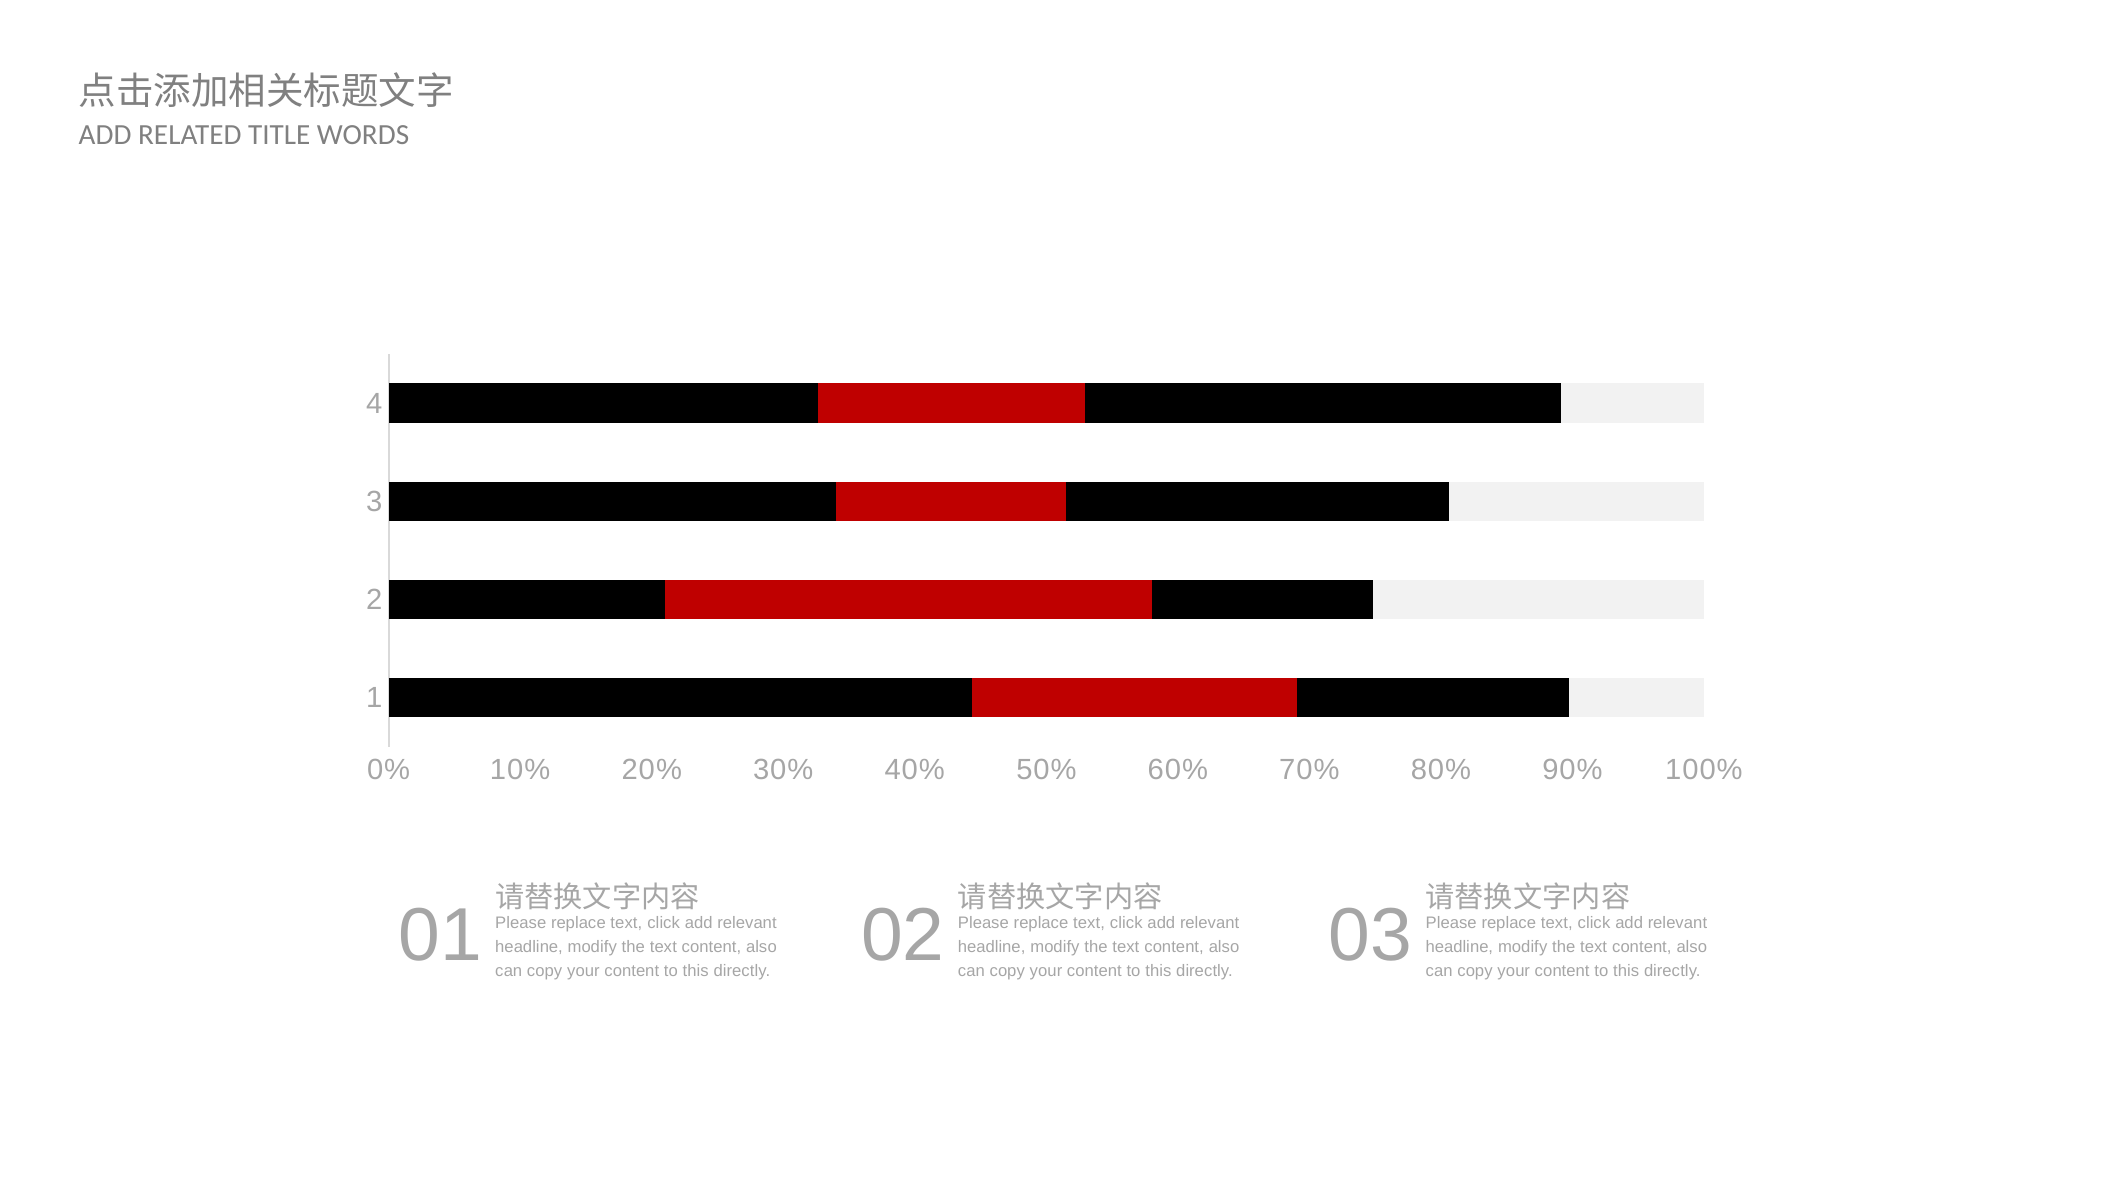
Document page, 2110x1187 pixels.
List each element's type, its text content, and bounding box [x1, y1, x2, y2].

chart [337, 345, 1773, 795]
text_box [845, 859, 1260, 984]
text_box ADD RELATED TITLE WORDS [62, 107, 426, 159]
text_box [382, 859, 793, 984]
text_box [1313, 859, 1722, 984]
text_box 点击添加相关标题文字 [62, 59, 470, 121]
